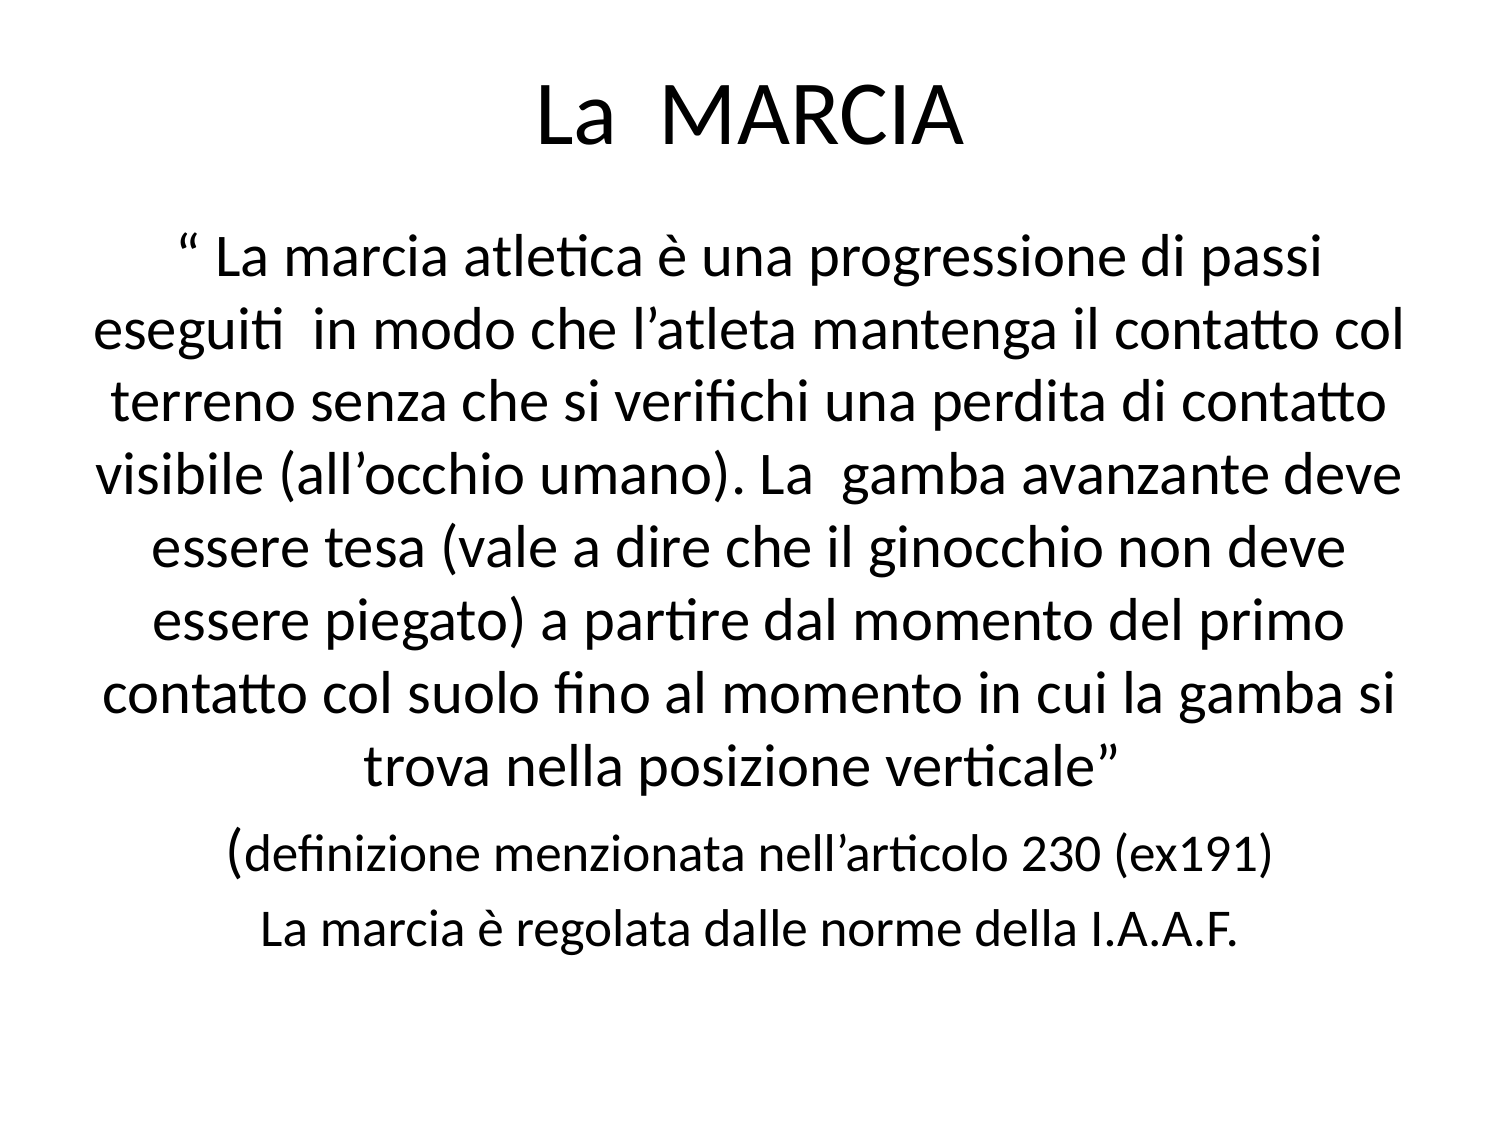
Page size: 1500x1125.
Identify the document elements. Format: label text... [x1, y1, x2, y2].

subtitle “ La marcia atletica è una progressione di passi eseguiti in modo che l’atleta mantenga il contatto col terreno senza che si verifichi una perdita di contatto visibile (all’occhio umano). La gamba avanzante deve essere tesa (vale a dire che il ginocchio non deve essere piegato) a partire dal momento del primo contatto col suolo fino al momento in cui la gamba si trova nella posizione verticale” (definizione menzionata nell’articolo 230 (ex191) La marcia è regolata dalle norme della I.A.A.F. [76, 208, 1424, 1035]
title La MARCIA [112, 42, 1388, 173]
